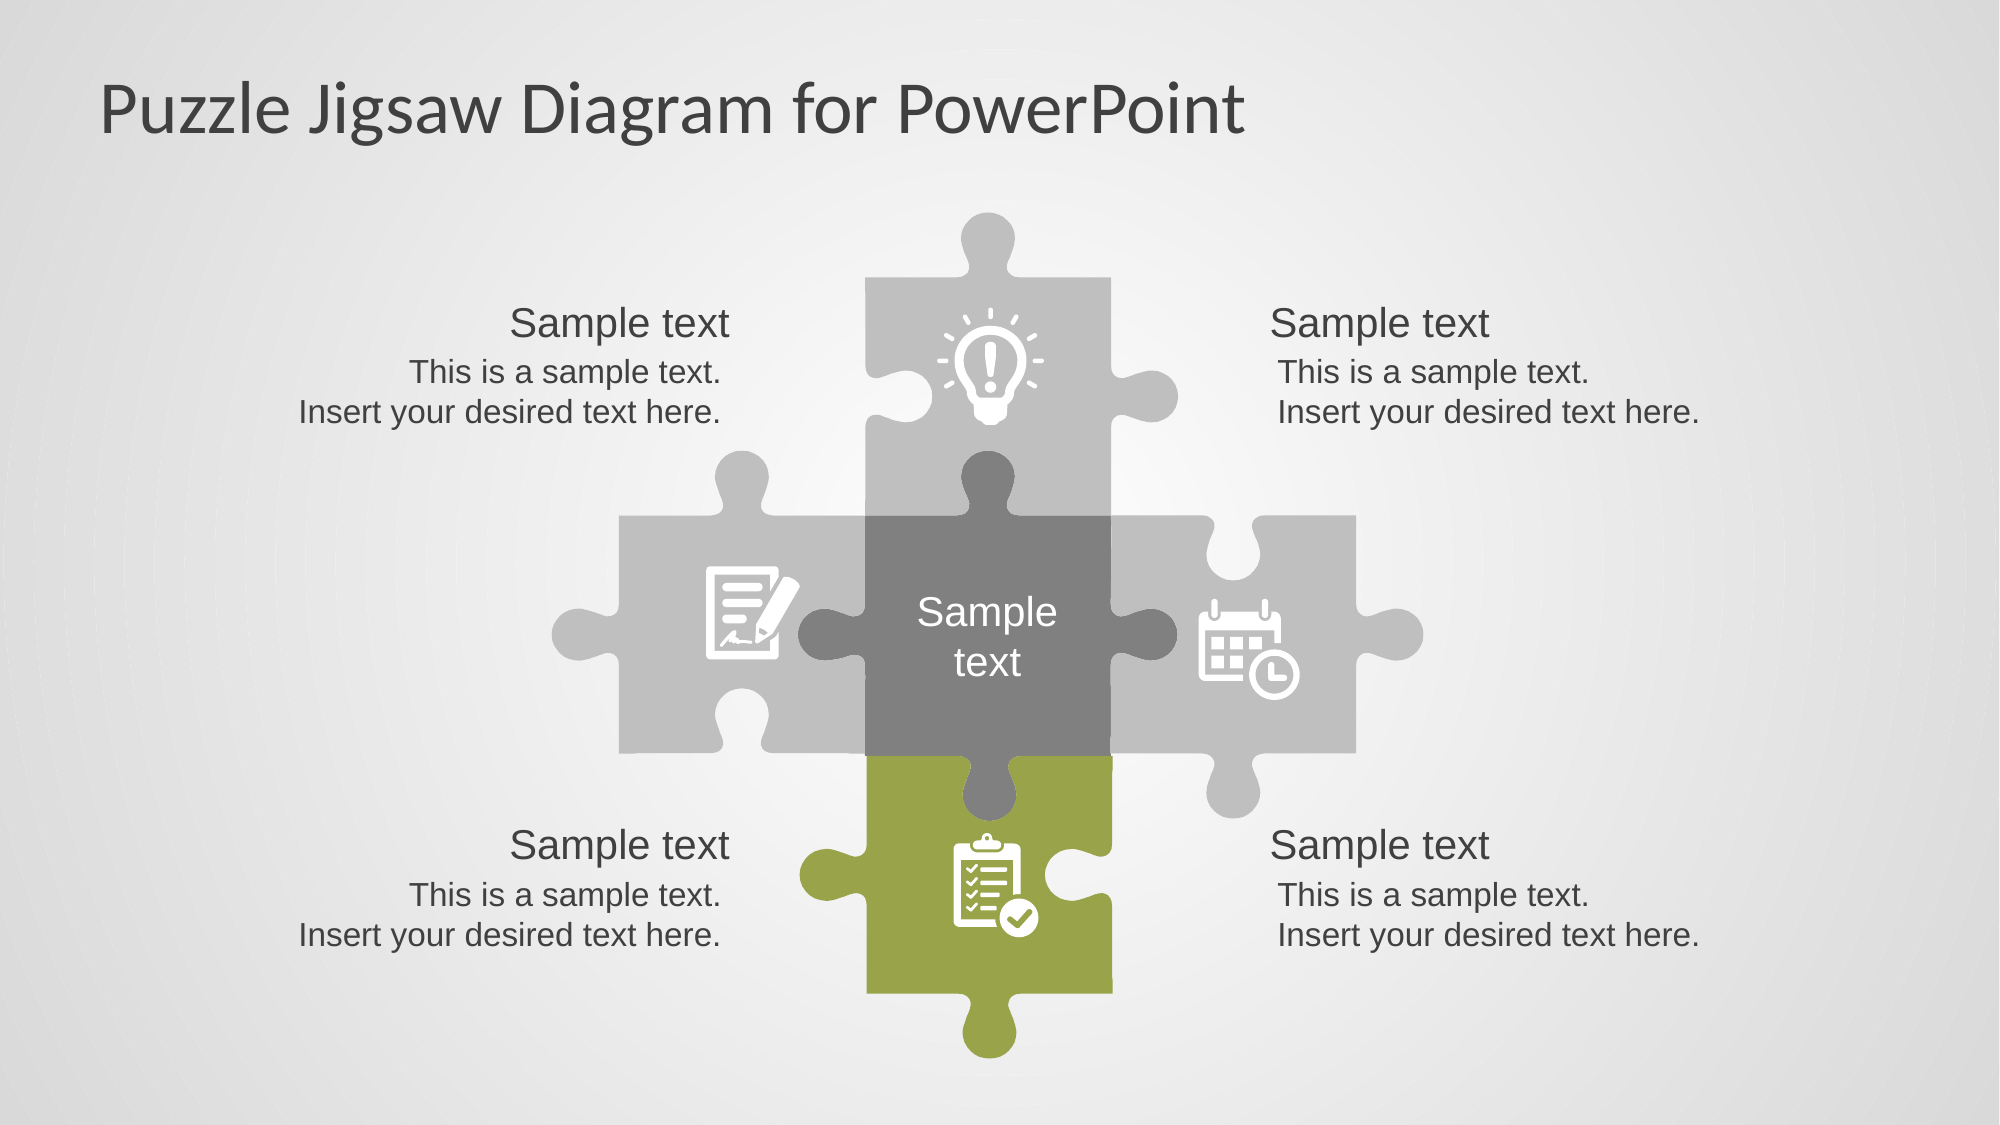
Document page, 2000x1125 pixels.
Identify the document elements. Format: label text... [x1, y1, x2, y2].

text_box Sample text [1254, 288, 1723, 354]
text_box [865, 212, 1179, 516]
text_box [1261, 598, 1269, 618]
text_box [972, 833, 1002, 850]
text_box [936, 307, 1045, 426]
text_box This is a sample text. Insert your desired text here. [283, 876, 737, 960]
text_box This is a sample text. Insert your desired text here. [1262, 876, 1717, 960]
text_box [953, 843, 1021, 927]
text_box This is a sample text. Insert your desired text here. [1262, 354, 1717, 438]
text_box Sample text [891, 577, 1084, 693]
title Puzzle Jigsaw Diagram for PowerPoint [99, 45, 1900, 162]
text_box Sample text [276, 810, 745, 876]
text_box Sample text [1254, 810, 1723, 876]
text_box [1198, 611, 1281, 681]
text_box [799, 755, 1113, 1059]
text_box Sample text [276, 288, 745, 354]
text_box [551, 450, 865, 754]
text_box [1211, 598, 1218, 618]
text_box [999, 898, 1039, 938]
text_box [1110, 515, 1424, 819]
text_box This is a sample text. Insert your desired text here. [283, 354, 737, 438]
text_box [804, 451, 1177, 820]
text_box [706, 566, 800, 660]
text_box [1249, 649, 1300, 700]
